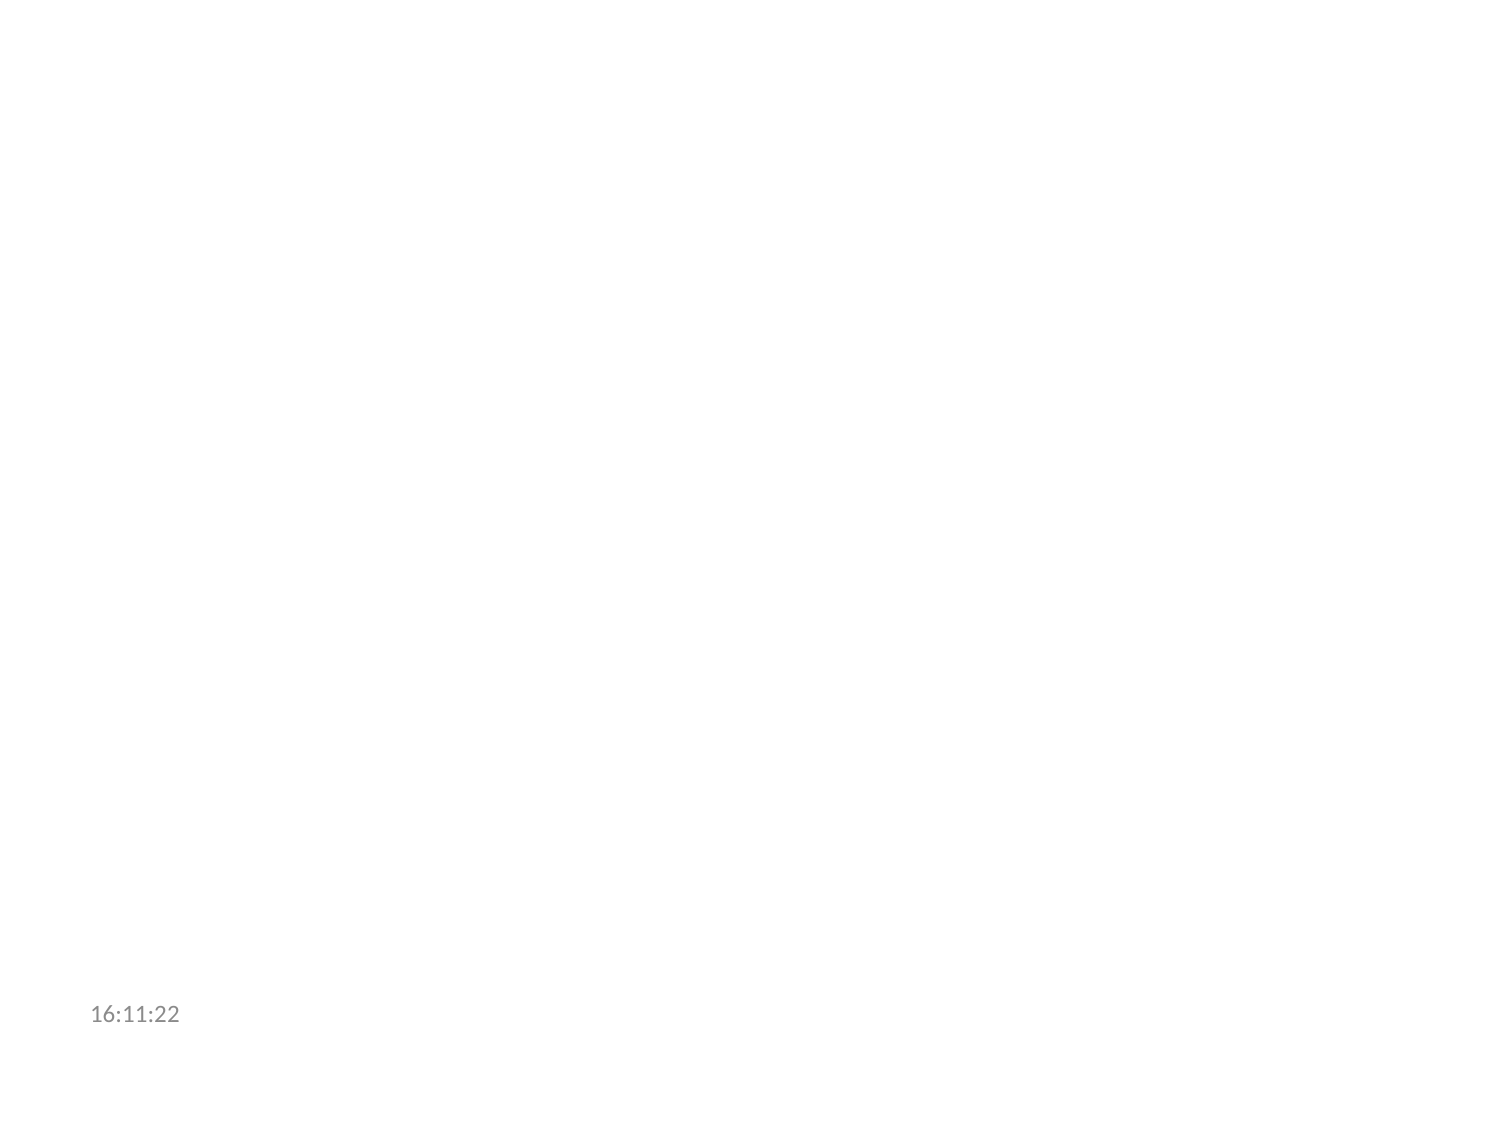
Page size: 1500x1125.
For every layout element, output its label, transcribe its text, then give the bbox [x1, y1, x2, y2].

text_box 15:35:09 [75, 982, 425, 1043]
